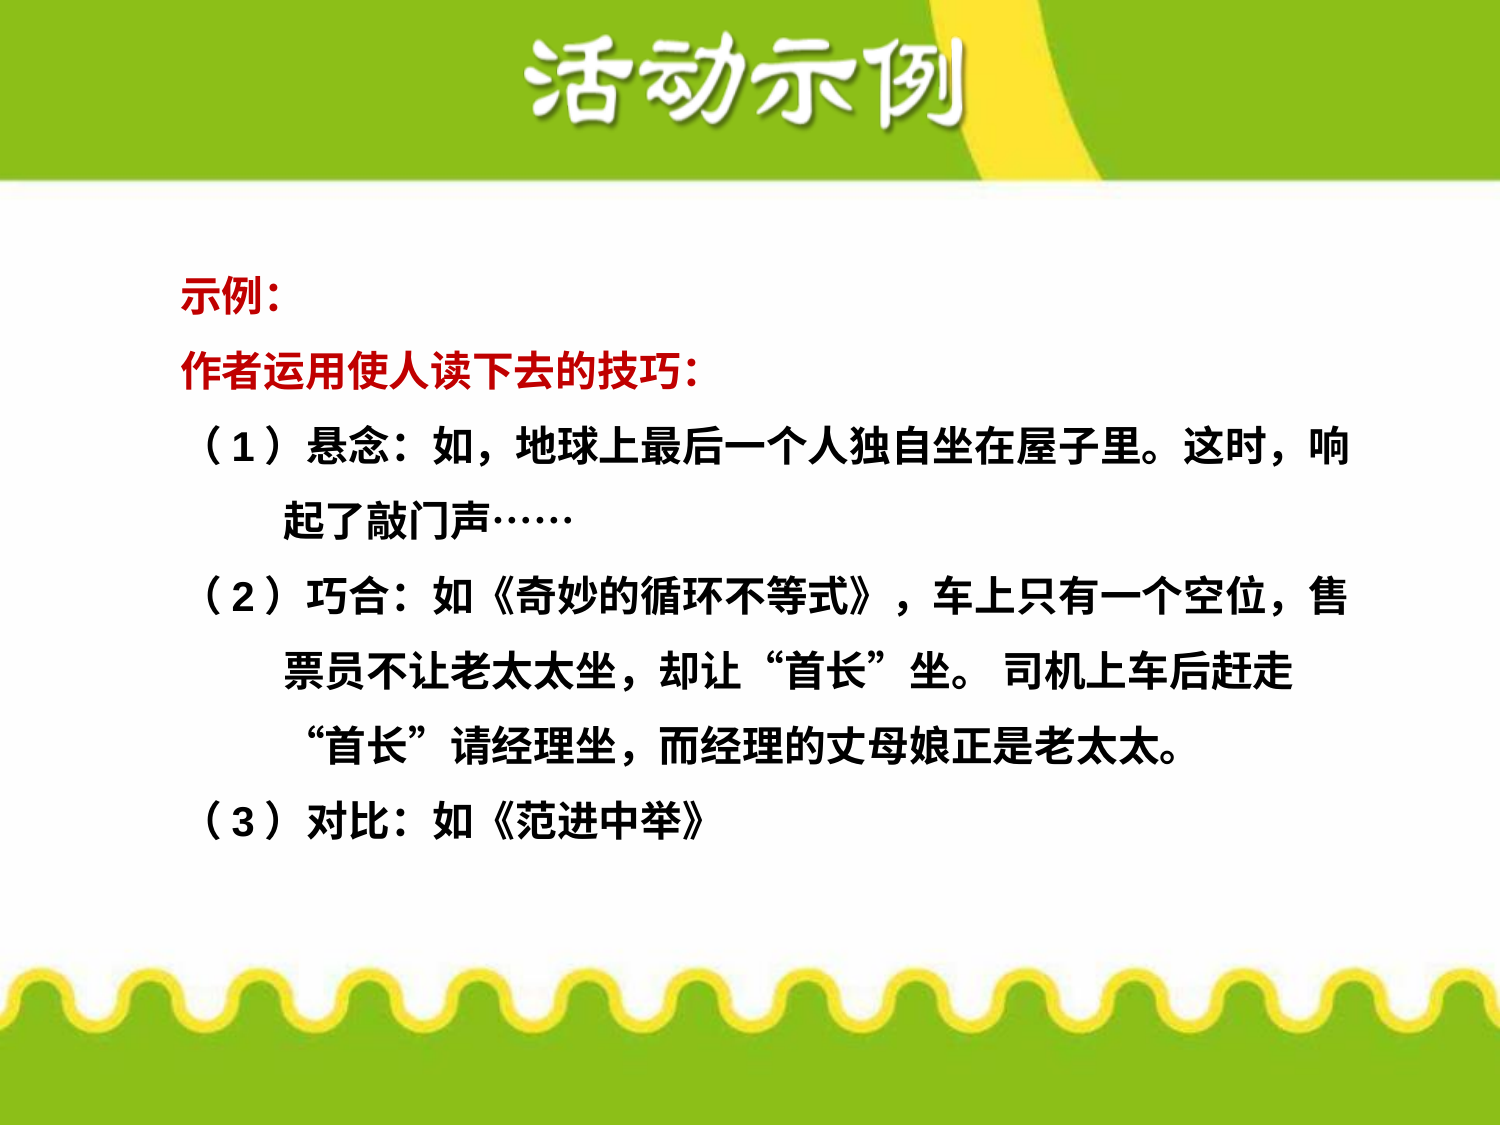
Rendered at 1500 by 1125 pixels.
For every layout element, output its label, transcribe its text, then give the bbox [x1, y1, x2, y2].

text_box 示例： 作者运用使人读下去的技巧： （1）悬念：如，地球上最后一个人独自坐在屋子里。这时，响起了敲门声…… （2）巧合：如《奇妙的循环不等式》，车上只有一个空位，售票员不让老太太坐，却让“首长”坐。 司机上车后赶走“首长”请经理坐，而经理的丈母娘正是老太太。 （3）对比：如《范进中举》 [165, 237, 1386, 853]
picture [0, 0, 1500, 1125]
